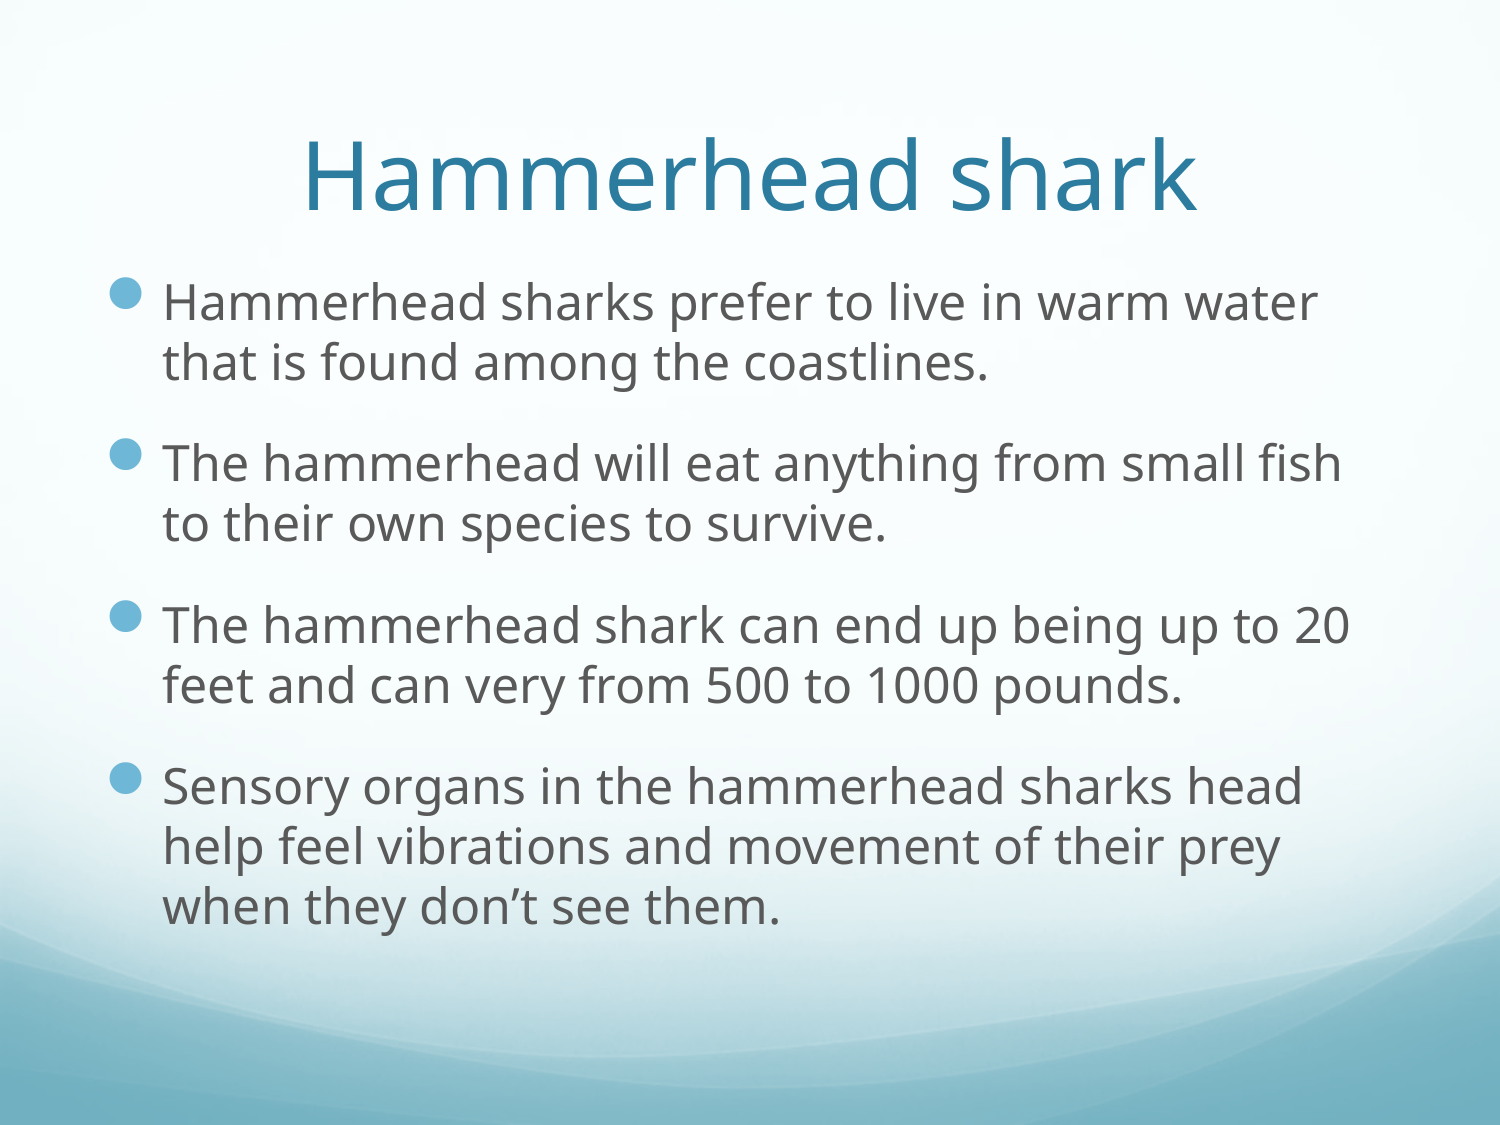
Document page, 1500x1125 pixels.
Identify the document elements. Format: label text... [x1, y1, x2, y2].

list Hammerhead sharks prefer to live in warm water that is found among the coastlines. The hammerhead will eat anything from small fish to their own species to survive. The hammerhead shark can end up being up to 20 feet and can very from 500 to 1000 pounds. Sensory organs in the hammerhead sharks head help feel vibrations and movement of their prey when they don’t see them. [90, 262, 1410, 975]
title Hammerhead shark [90, 17, 1410, 237]
